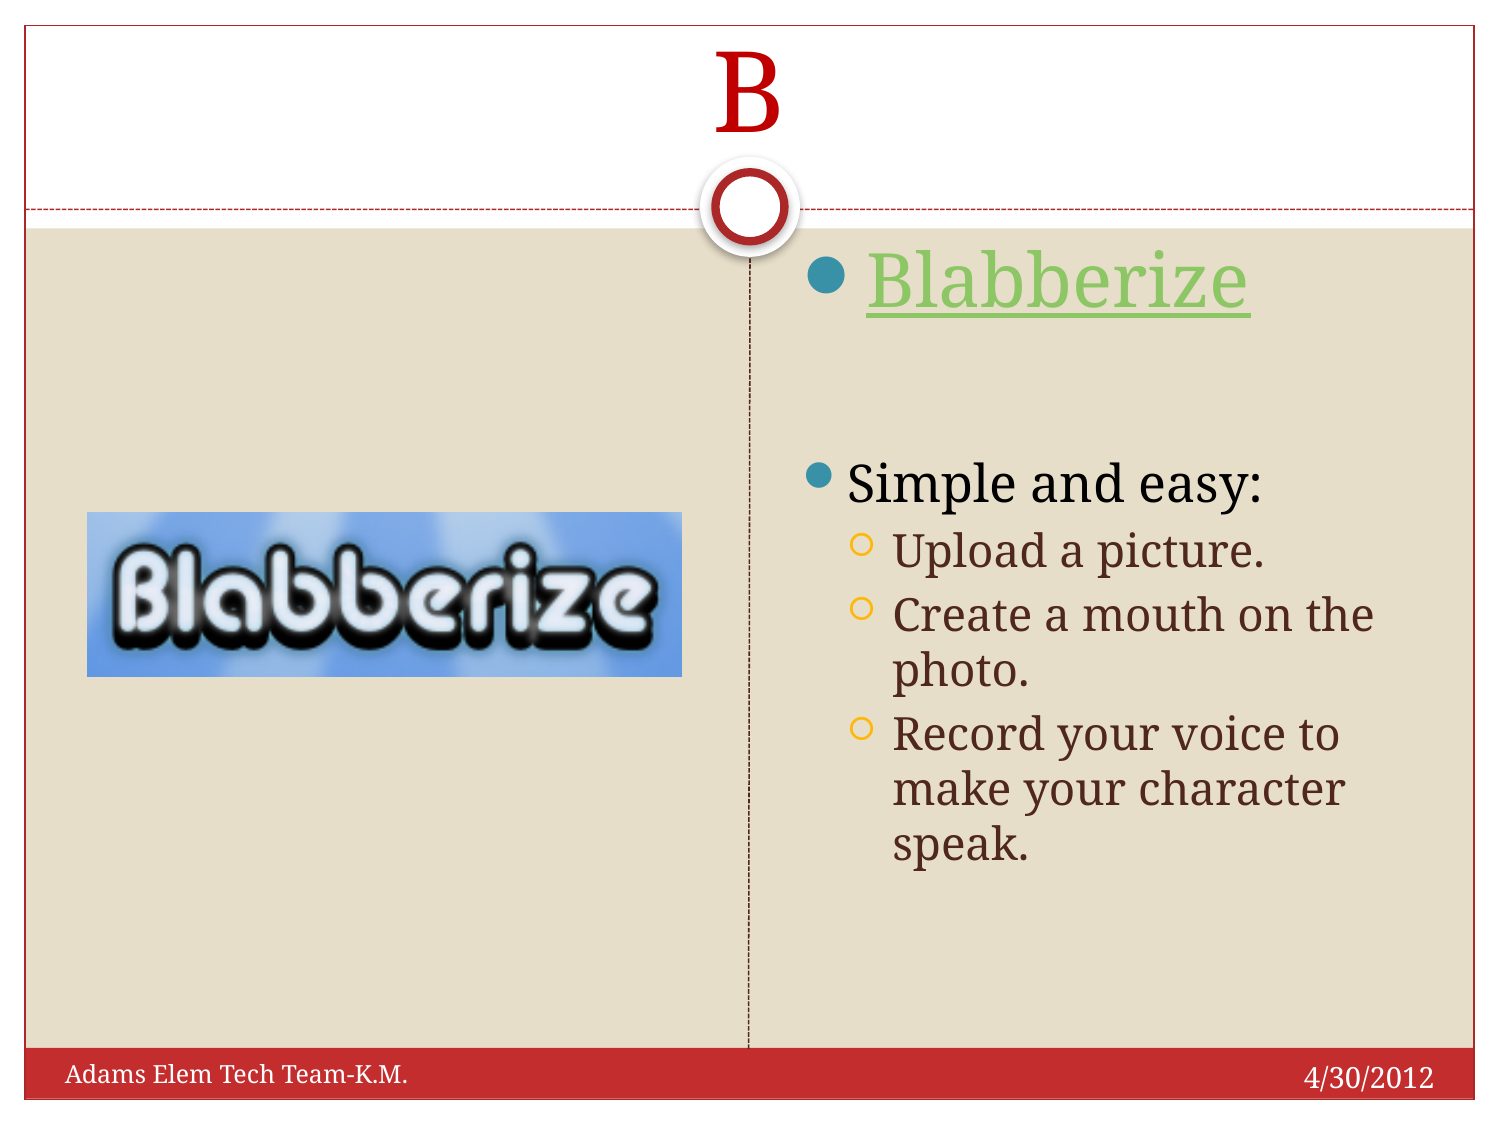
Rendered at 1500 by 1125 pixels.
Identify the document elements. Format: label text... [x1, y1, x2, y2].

list Blabberize Simple and easy: Upload a picture. Create a mouth on the photo. Record your voice to make your character speak. [787, 224, 1450, 993]
footer Adams Elem Tech Team-K.M. [50, 1051, 638, 1112]
title B [49, 37, 1450, 162]
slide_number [950, 1051, 1450, 1112]
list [87, 512, 682, 677]
